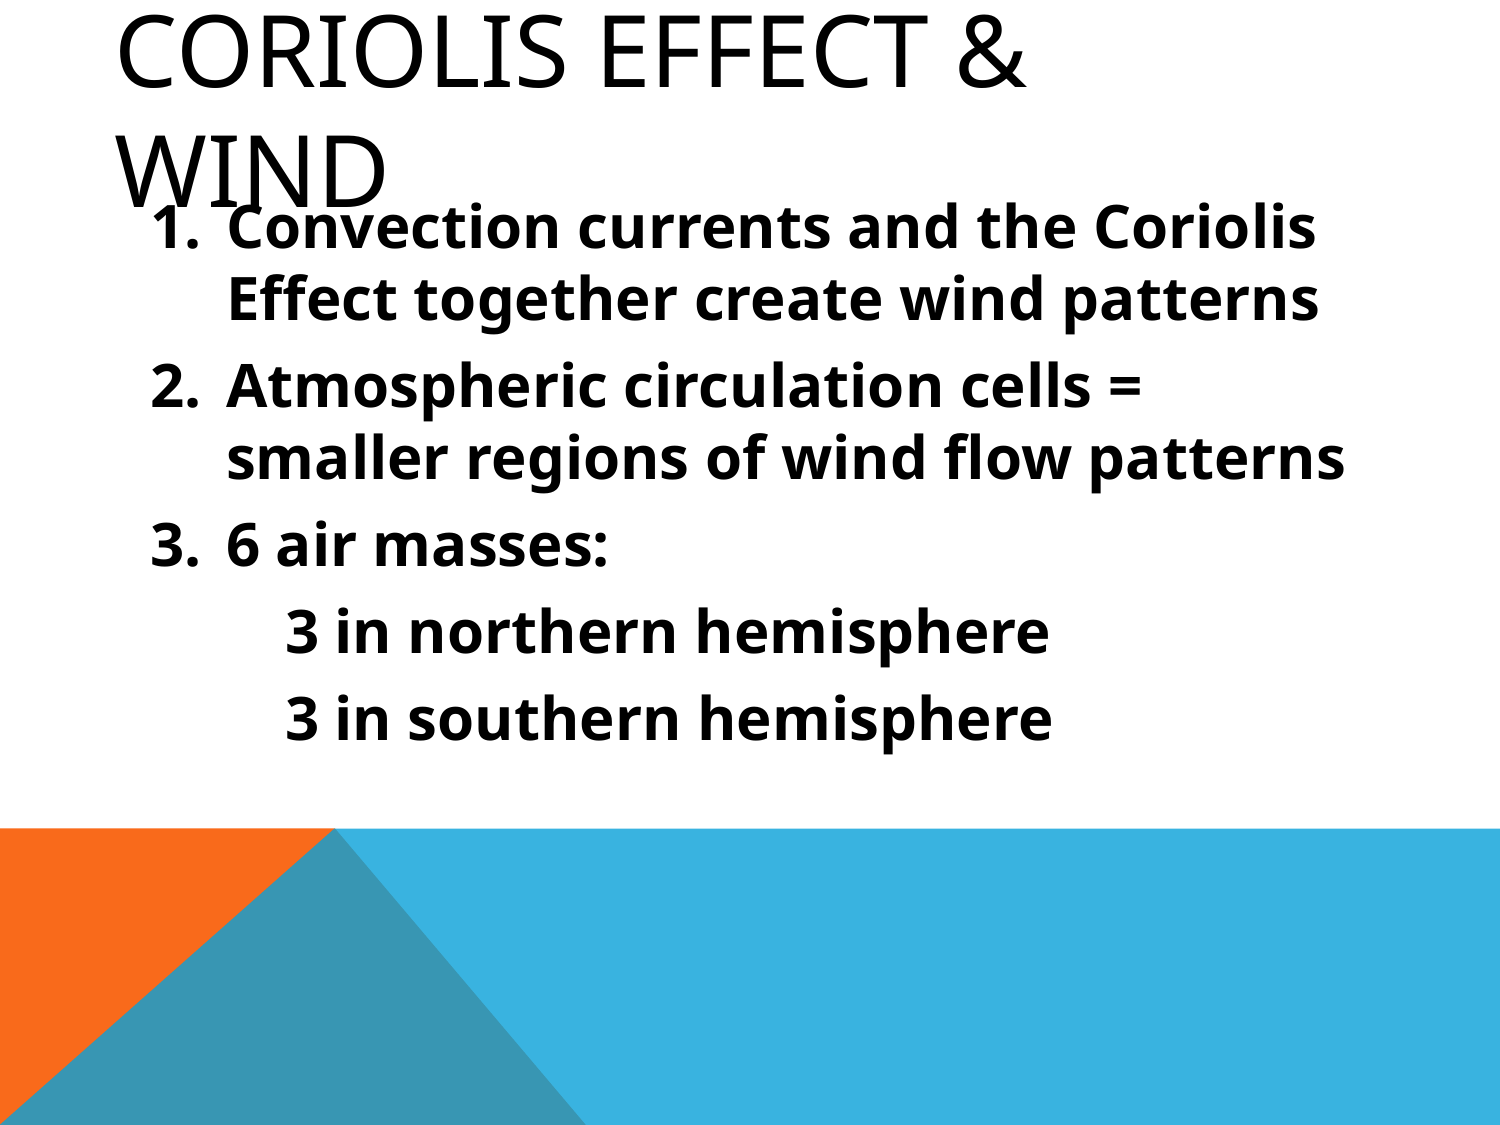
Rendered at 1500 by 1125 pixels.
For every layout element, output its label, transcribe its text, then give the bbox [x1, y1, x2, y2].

title Coriolis effect & wind [99, 62, 1334, 153]
list Convection currents and the Coriolis Effect together create wind patterns Atmospheric circulation cells = smaller regions of wind flow patterns 6 air masses: 3 in northern hemisphere 3 in southern hemisphere [135, 180, 1369, 825]
